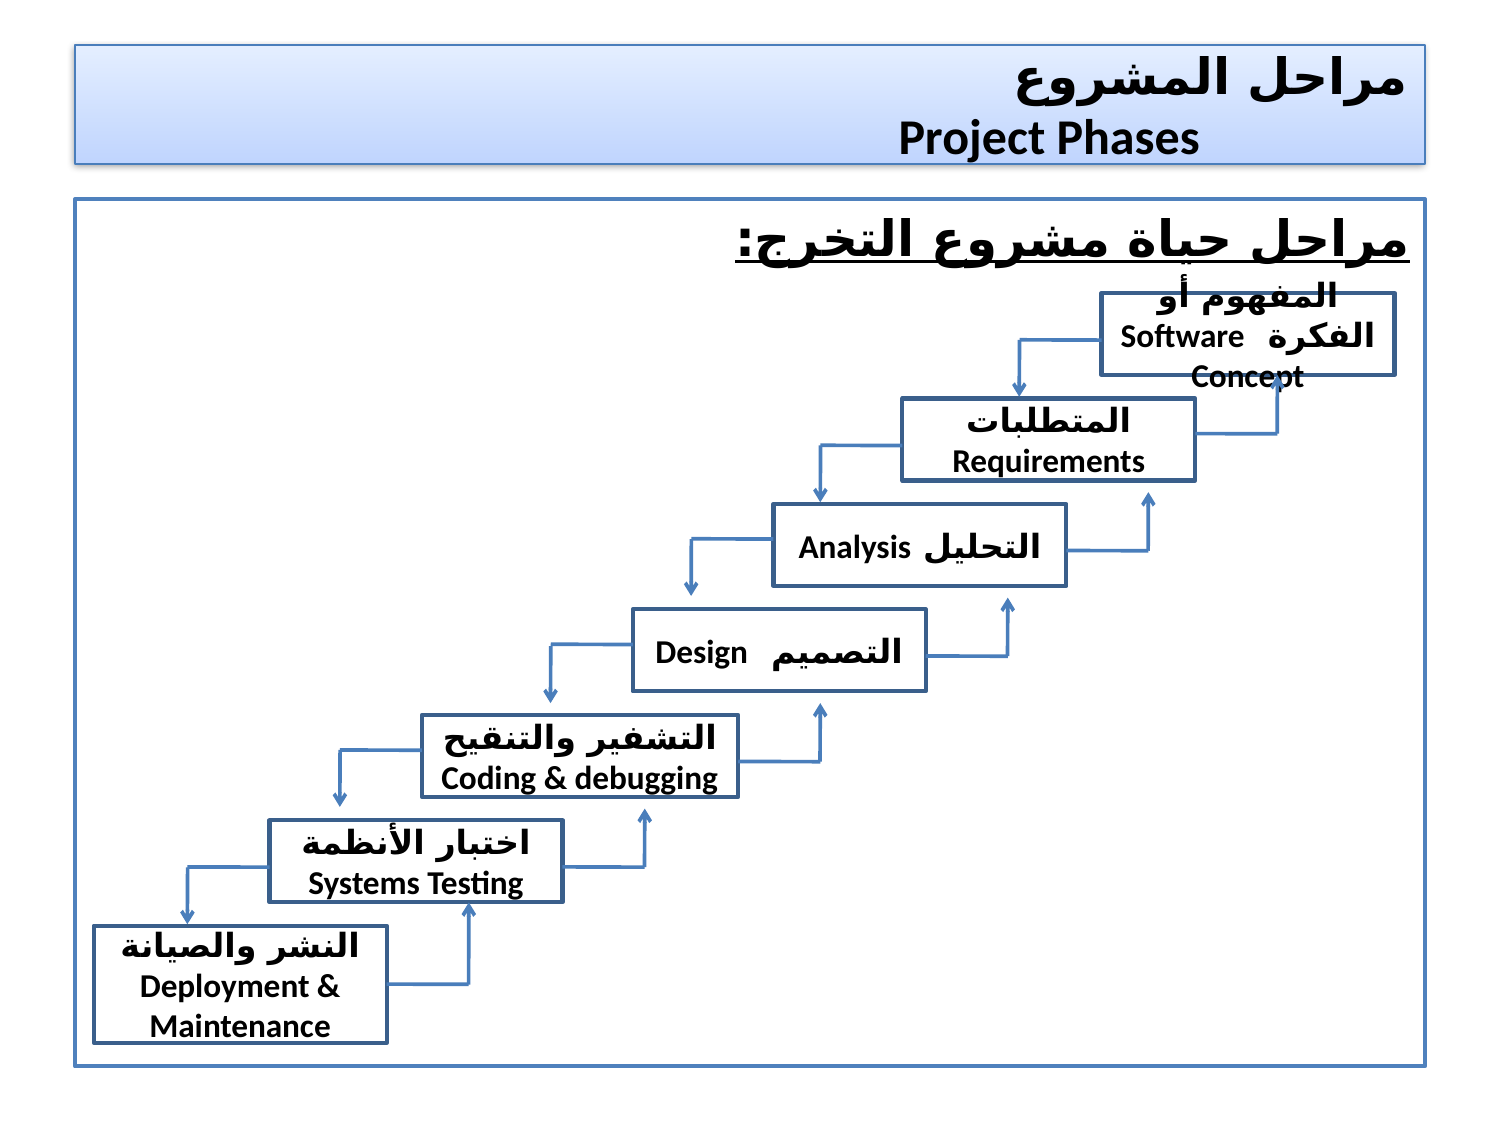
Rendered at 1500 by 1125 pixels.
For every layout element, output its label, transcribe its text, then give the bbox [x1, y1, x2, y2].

text_box المفهوم أو الفكرة Software Concept [1099, 291, 1397, 377]
text_box التشفير والتنقيح Coding & debugging [420, 713, 740, 799]
text_box اختبار الأنظمة Systems Testing [267, 818, 565, 904]
list مراحل حياة مشروع التخرج: [73, 197, 1427, 1068]
text_box المتطلبات Requirements [900, 396, 1197, 483]
text_box التحليل Analysis [771, 502, 1068, 588]
title مراحل المشروع Project Phases [74, 44, 1426, 165]
text_box النشر والصيانة Deployment & Maintenance [92, 924, 389, 1045]
text_box التصميم Design [631, 607, 928, 693]
